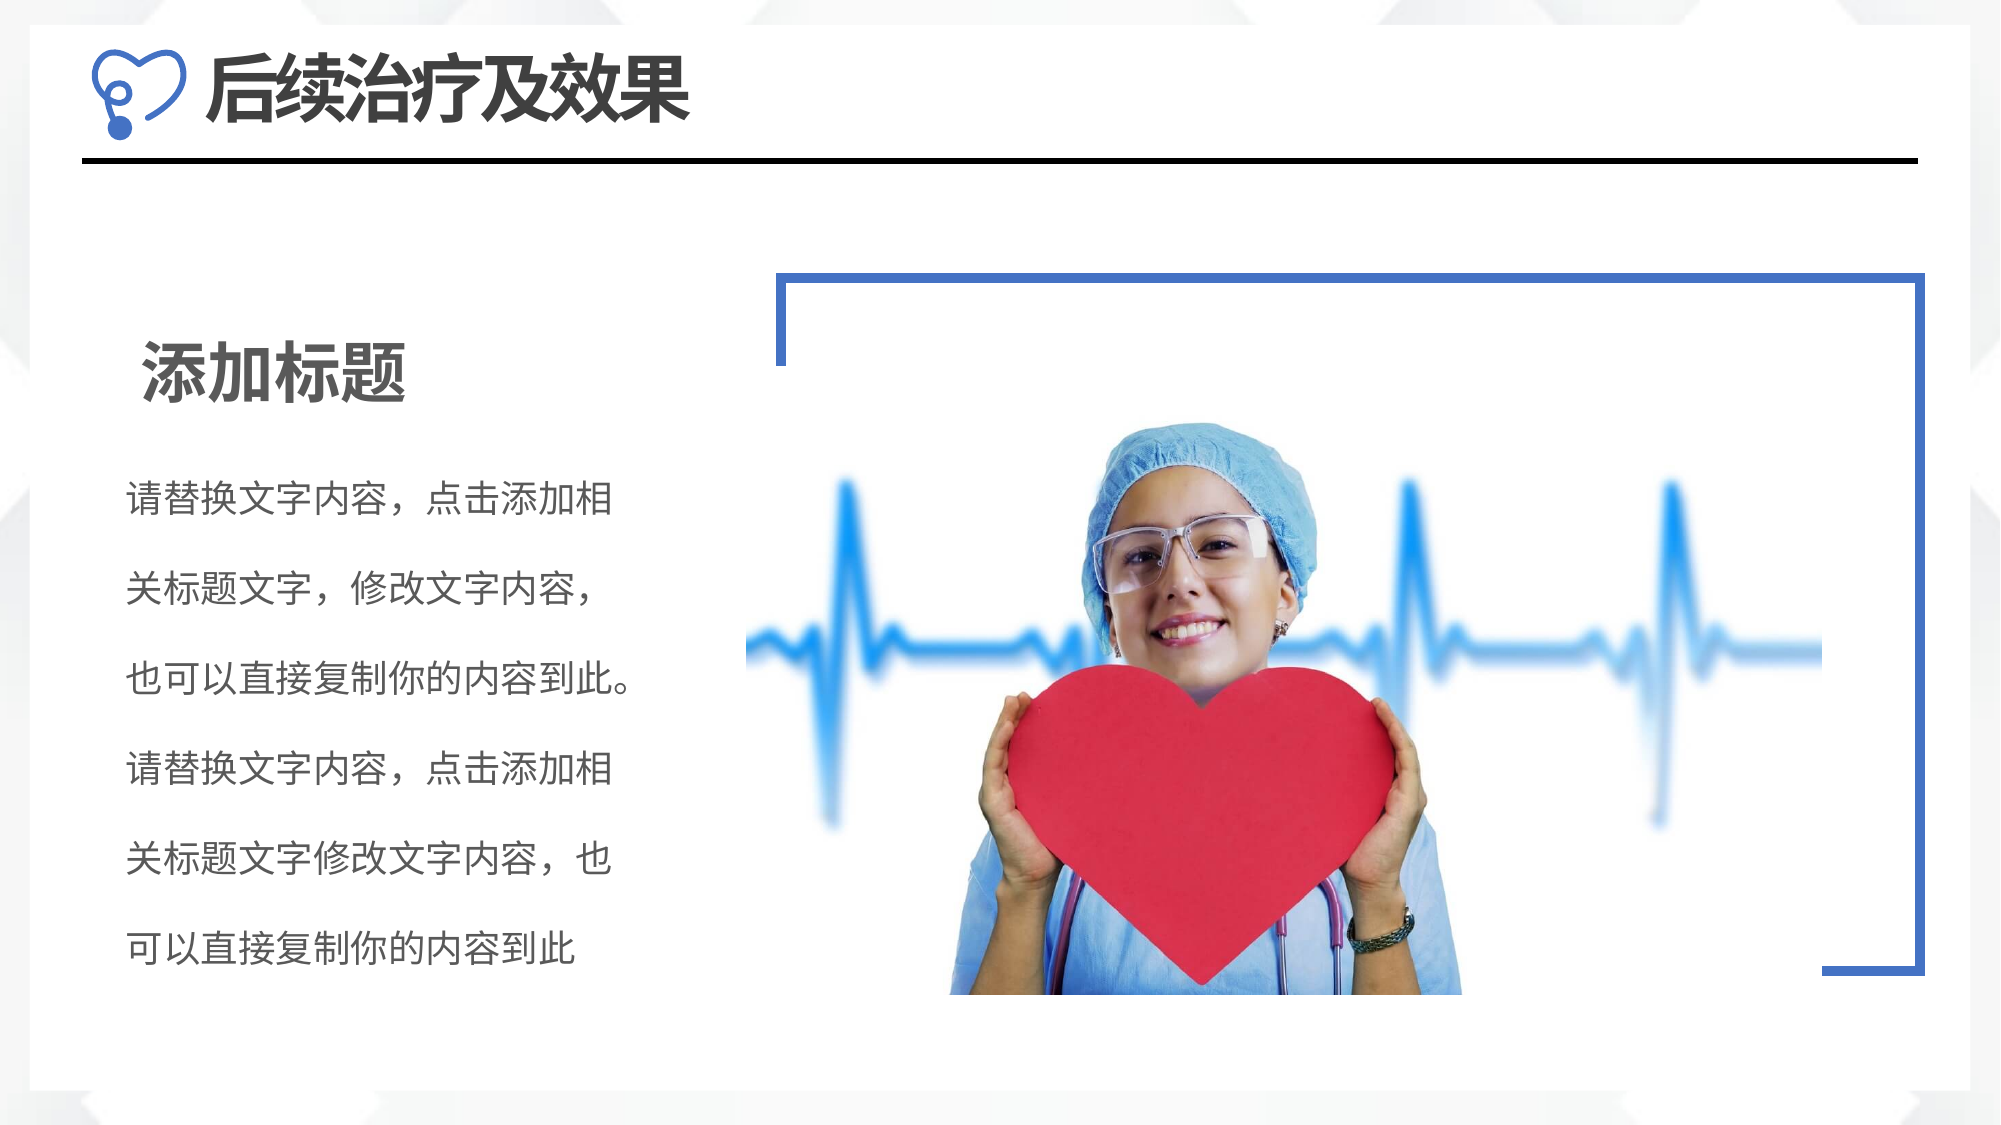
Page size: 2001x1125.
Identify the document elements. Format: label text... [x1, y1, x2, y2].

text_box 添加标题 [125, 283, 581, 418]
text_box [780, 277, 1921, 972]
text_box 请替换文字内容，点击添加相关标题文字，修改文字内容，也可以直接复制你的内容到此。请替换文字内容，点击添加相关标题文字修改文字内容，也可以直接复制你的内容到此 [125, 430, 648, 972]
picture [0, 0, 2001, 1125]
